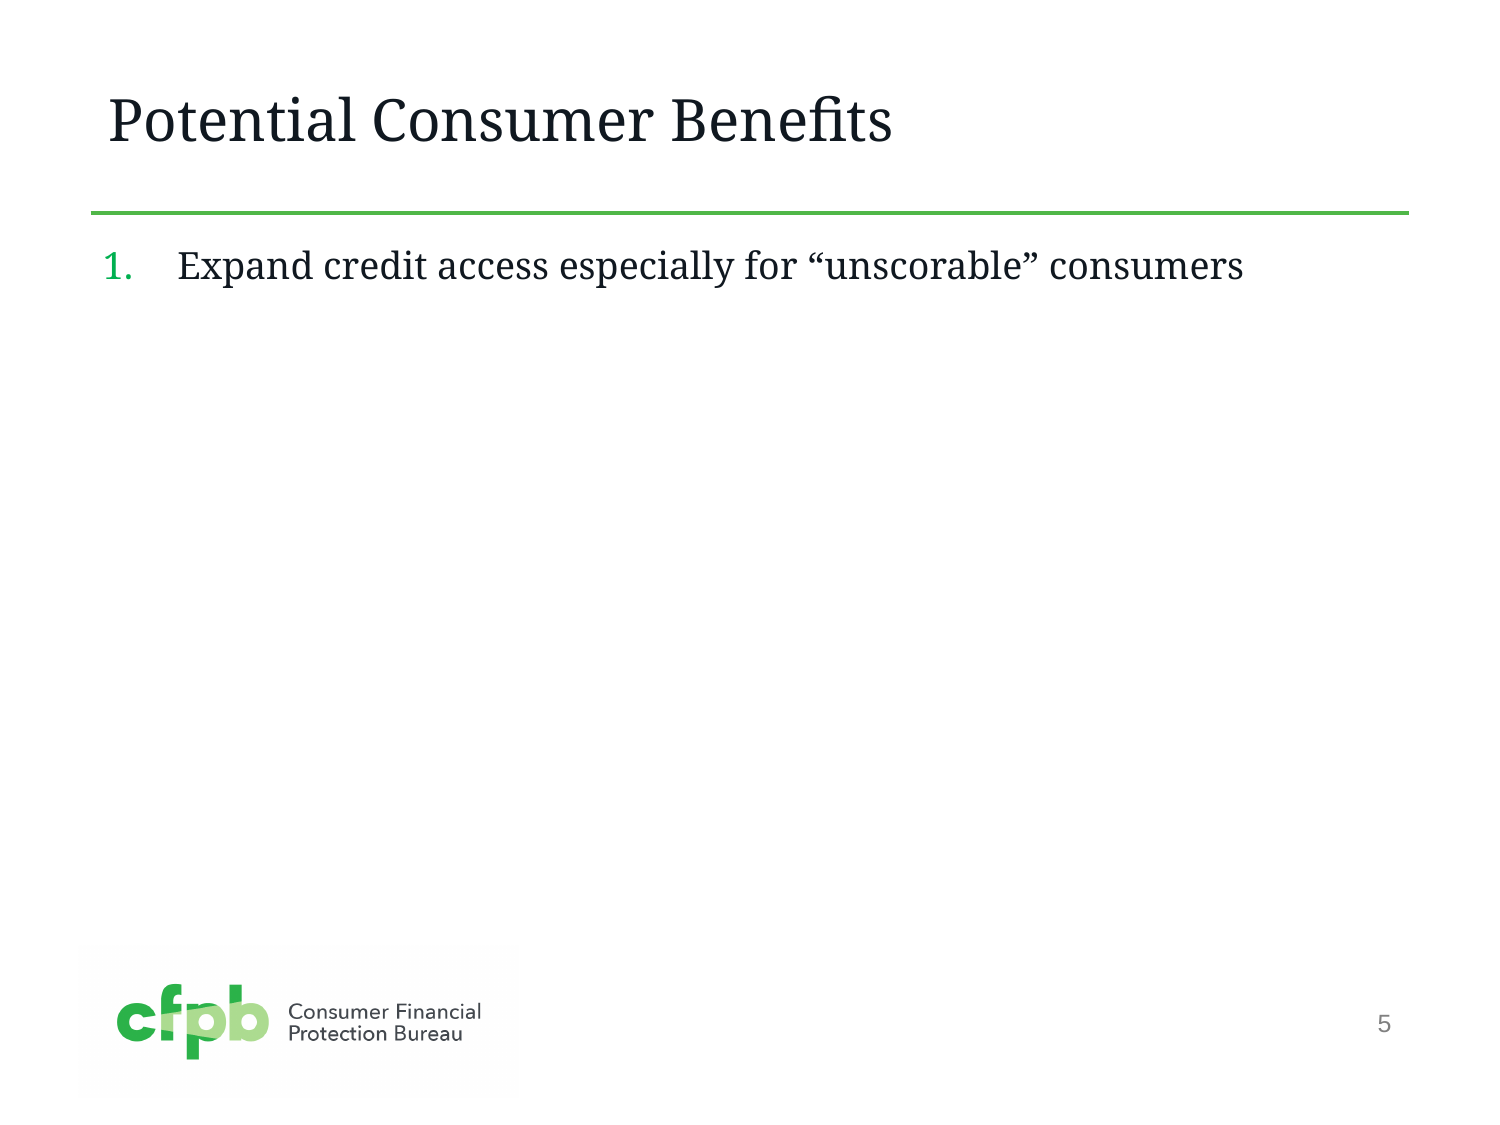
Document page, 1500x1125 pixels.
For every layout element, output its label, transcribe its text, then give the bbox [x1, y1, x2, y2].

picture [78, 945, 519, 1098]
title Potential Consumer Benefits [93, 57, 1412, 180]
text_box Expand credit access especially for “unscorable” consumers [87, 234, 1407, 945]
text_box 5 [1068, 999, 1407, 1060]
